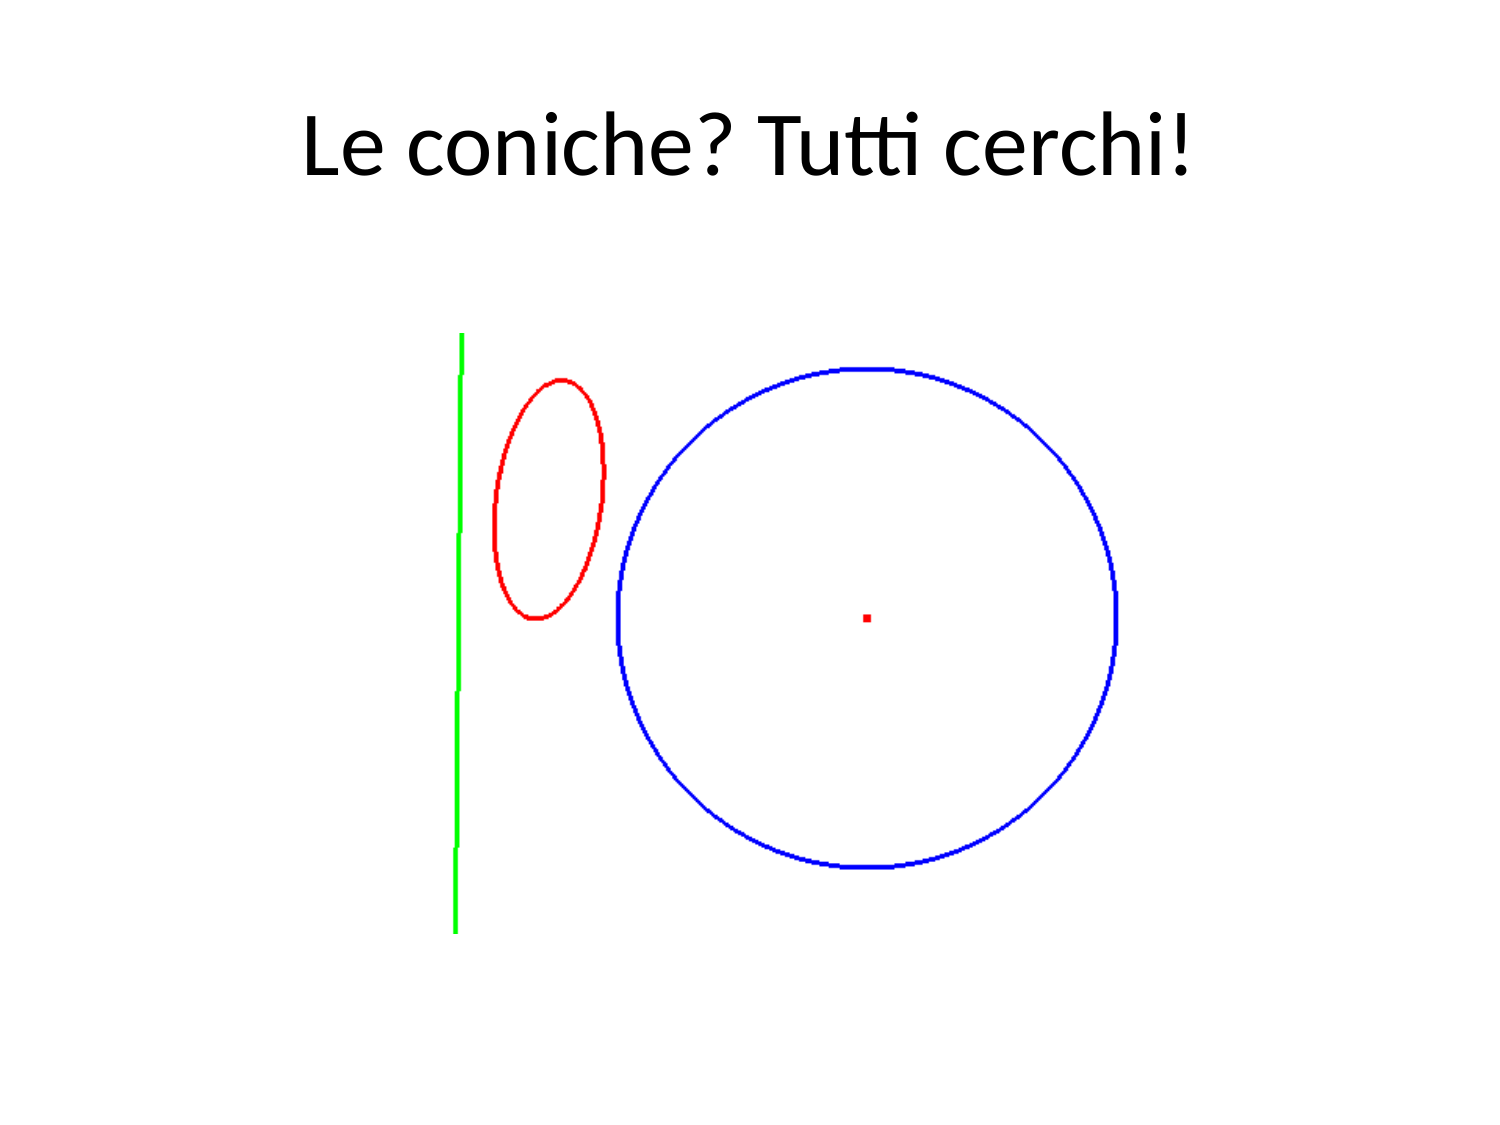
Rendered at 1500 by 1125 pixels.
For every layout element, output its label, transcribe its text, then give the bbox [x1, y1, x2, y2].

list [297, 333, 1203, 934]
title Le coniche? Tutti cerchi! [75, 45, 1425, 233]
